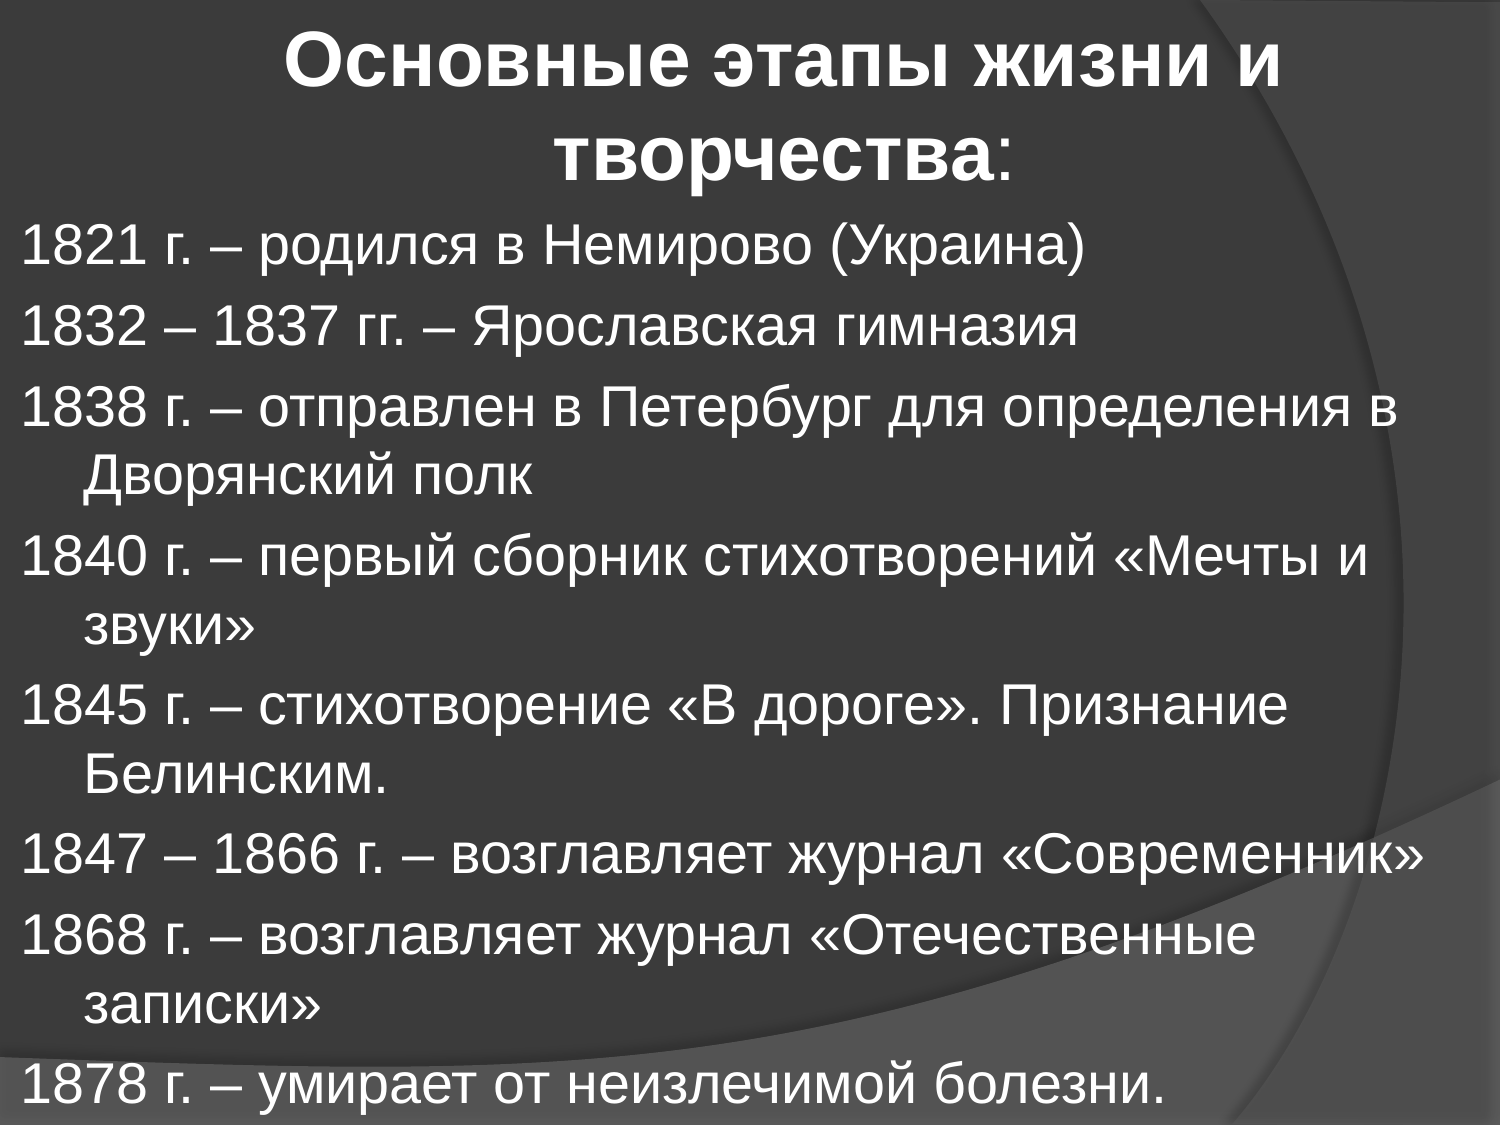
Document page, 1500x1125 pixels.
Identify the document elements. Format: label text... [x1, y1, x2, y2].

list Основные этапы жизни и творчества: 1821 г. – родился в Немирово (Украина) 1832 – 1837 гг. – Ярославская гимназия 1838 г. – отправлен в Петербург для определения в Дворянский полк 1840 г. – первый сборник стихотворений «Мечты и звуки» 1845 г. – стихотворение «В дороге». Признание Белинским. 1847 – 1866 г. – возглавляет журнал «Современник» 1868 г. – возглавляет журнал «Отечественные записки» 1878 г. – умирает от неизлечимой болезни. [0, 0, 1500, 1125]
